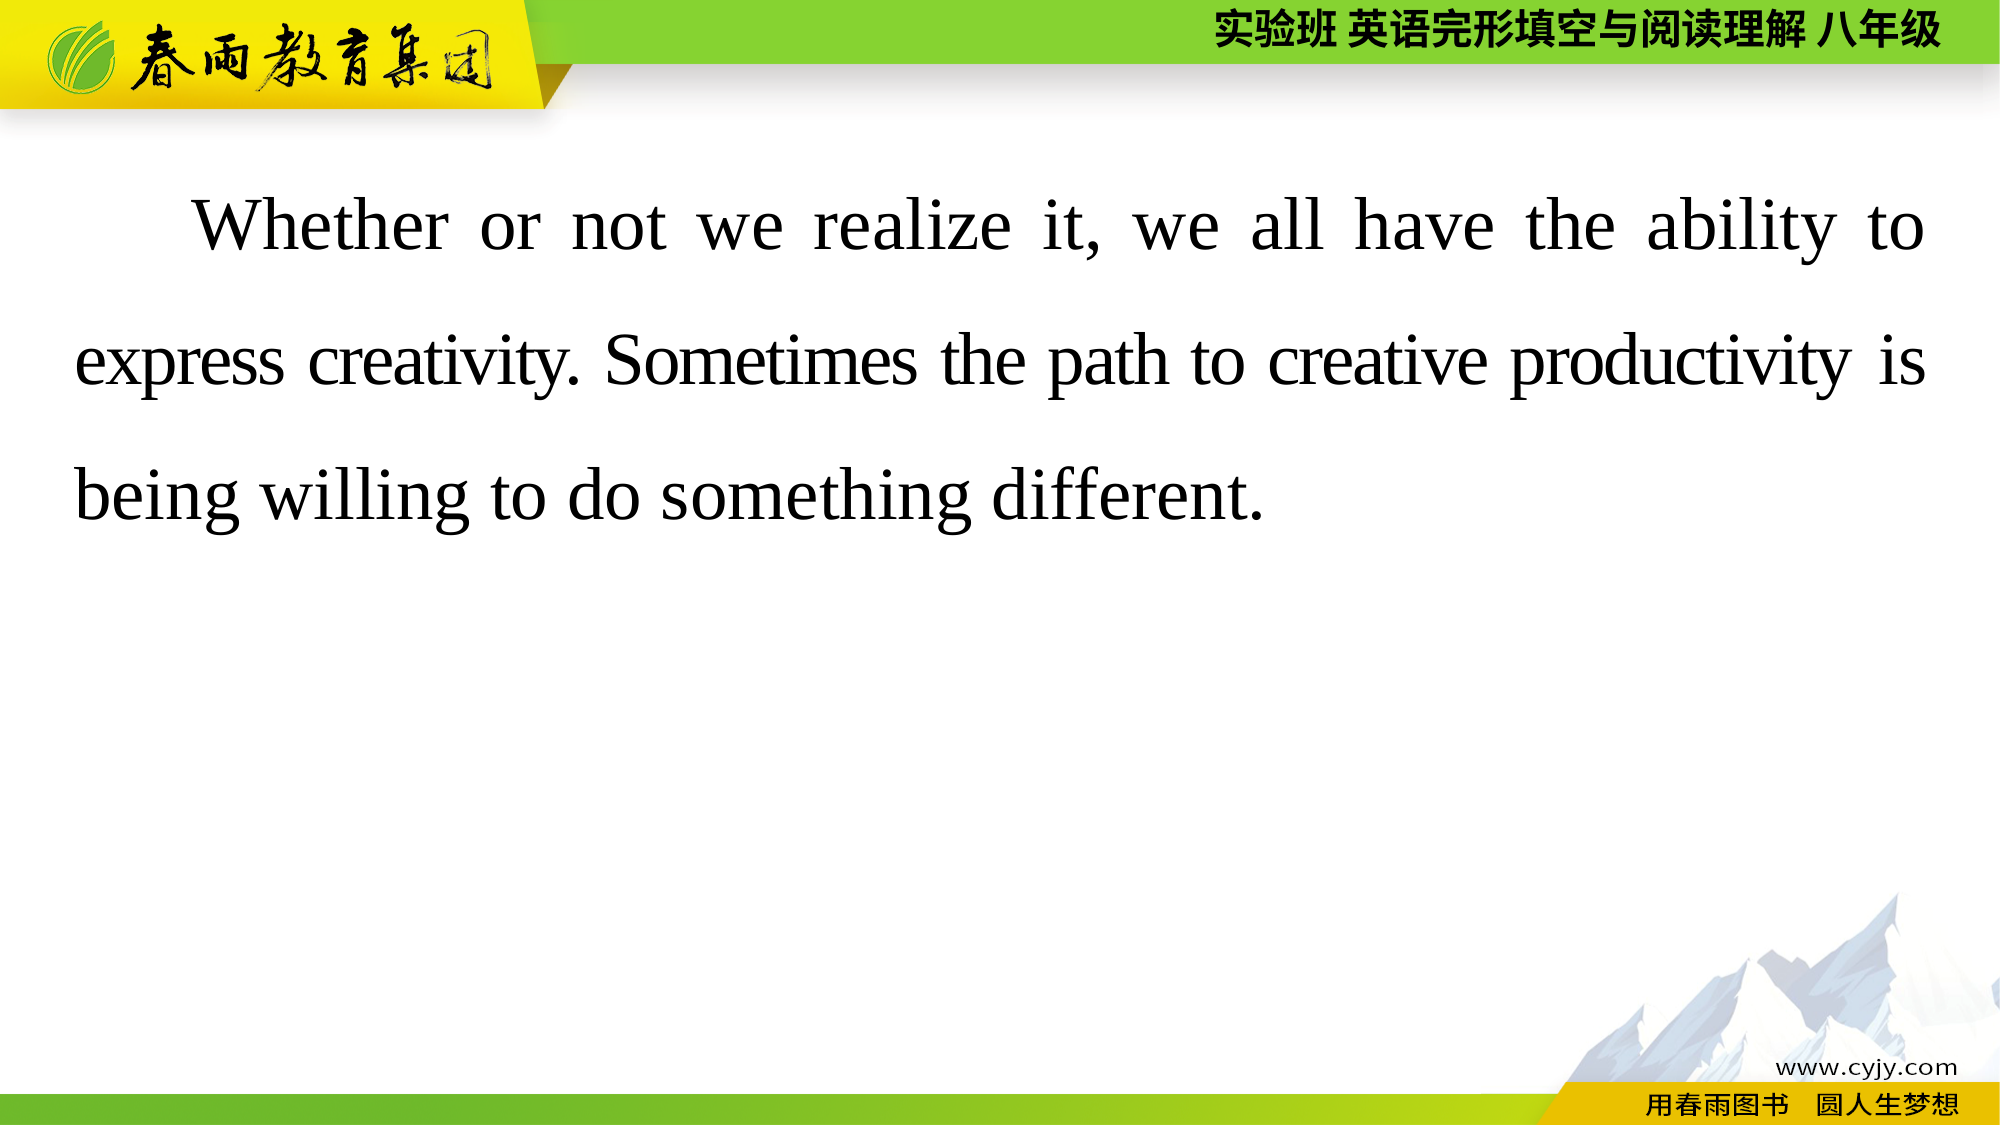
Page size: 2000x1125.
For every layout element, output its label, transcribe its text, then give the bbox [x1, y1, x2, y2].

picture [0, 0, 2000, 1125]
list Whether or not we realize it, we all have the ability to express creativity. Sometimes the path to creative productivity is being willing to do something different. [59, 122, 1944, 531]
